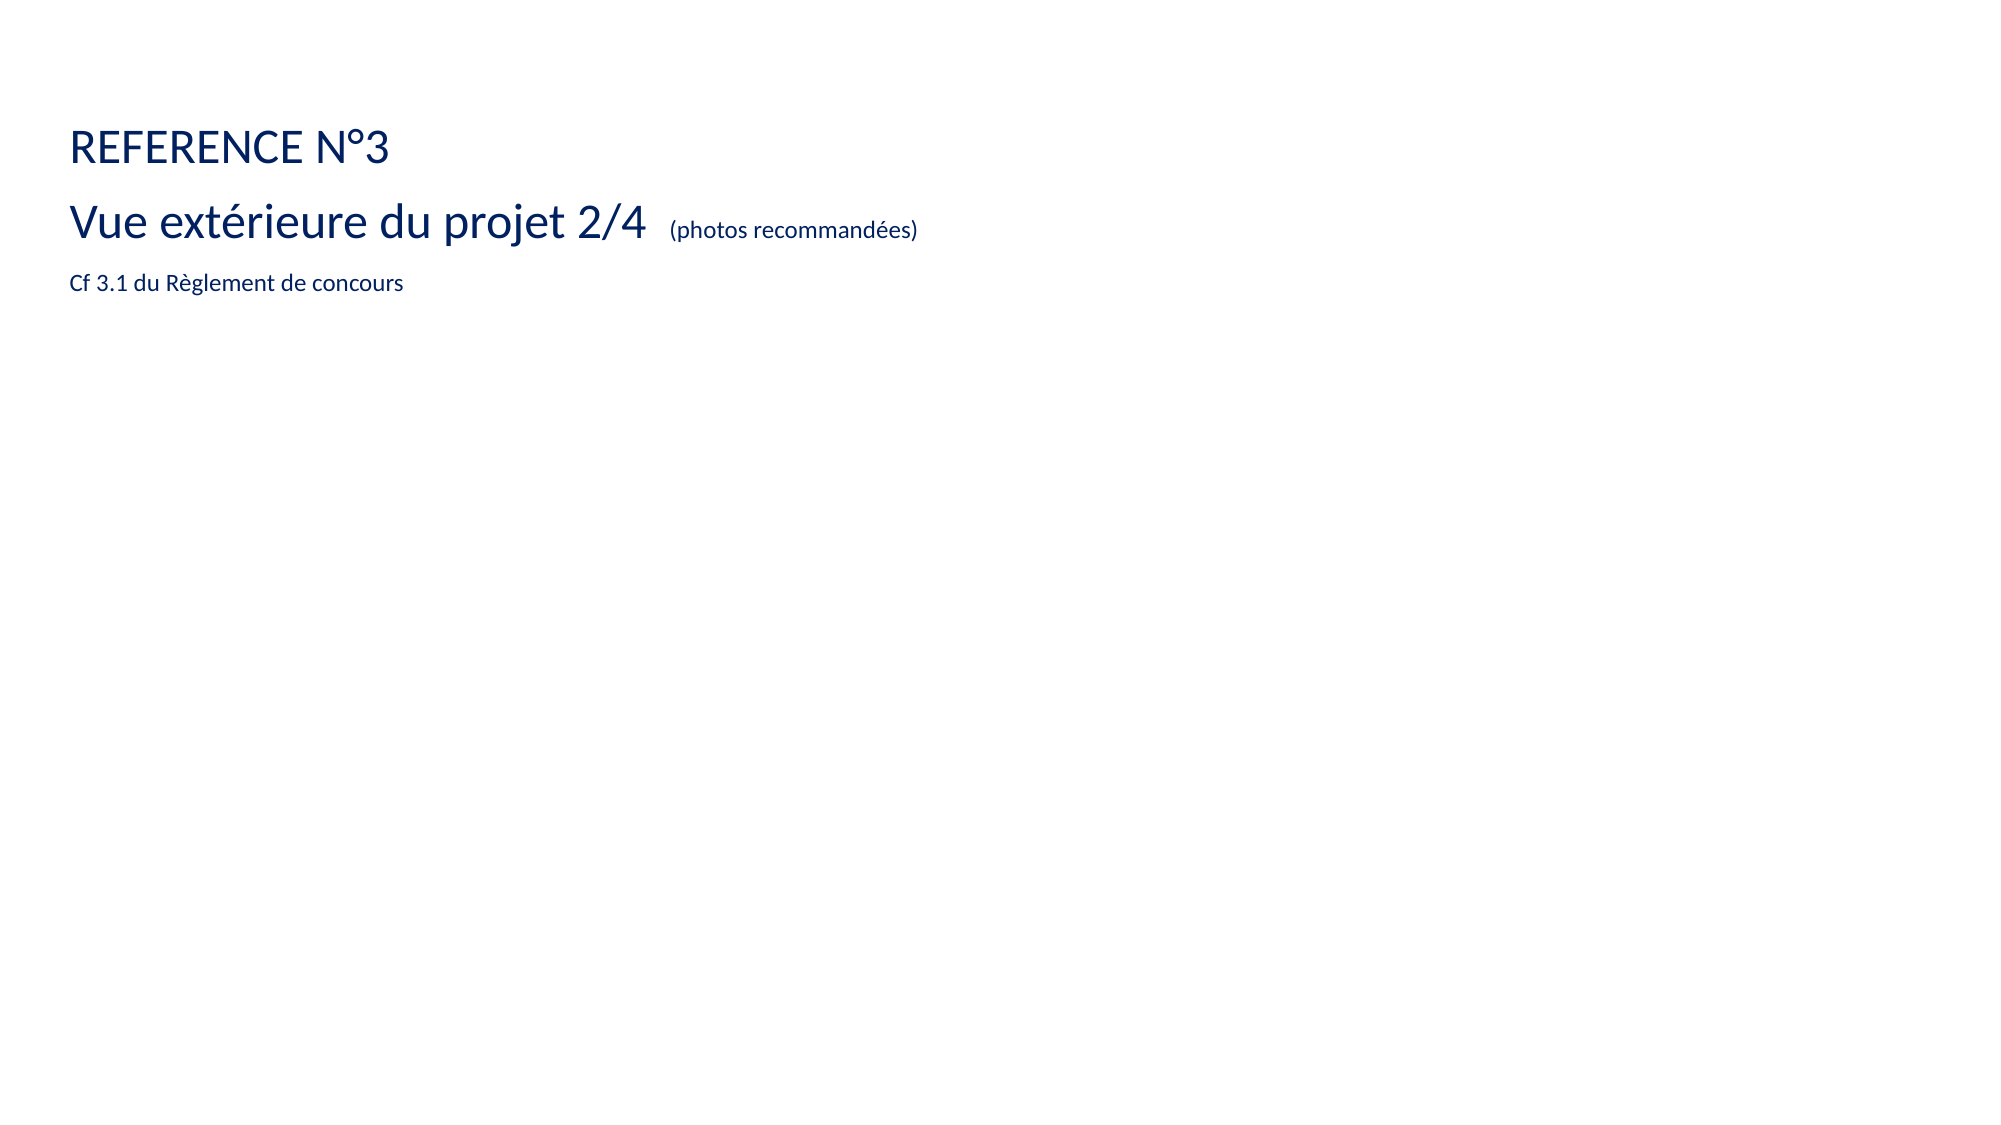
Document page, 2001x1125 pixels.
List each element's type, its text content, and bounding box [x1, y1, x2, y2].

subtitle REFERENCE N°3 Vue extérieure du projet 2/4 (photos recommandées) Cf 3.1 du Règlement de concours [54, 112, 1555, 385]
